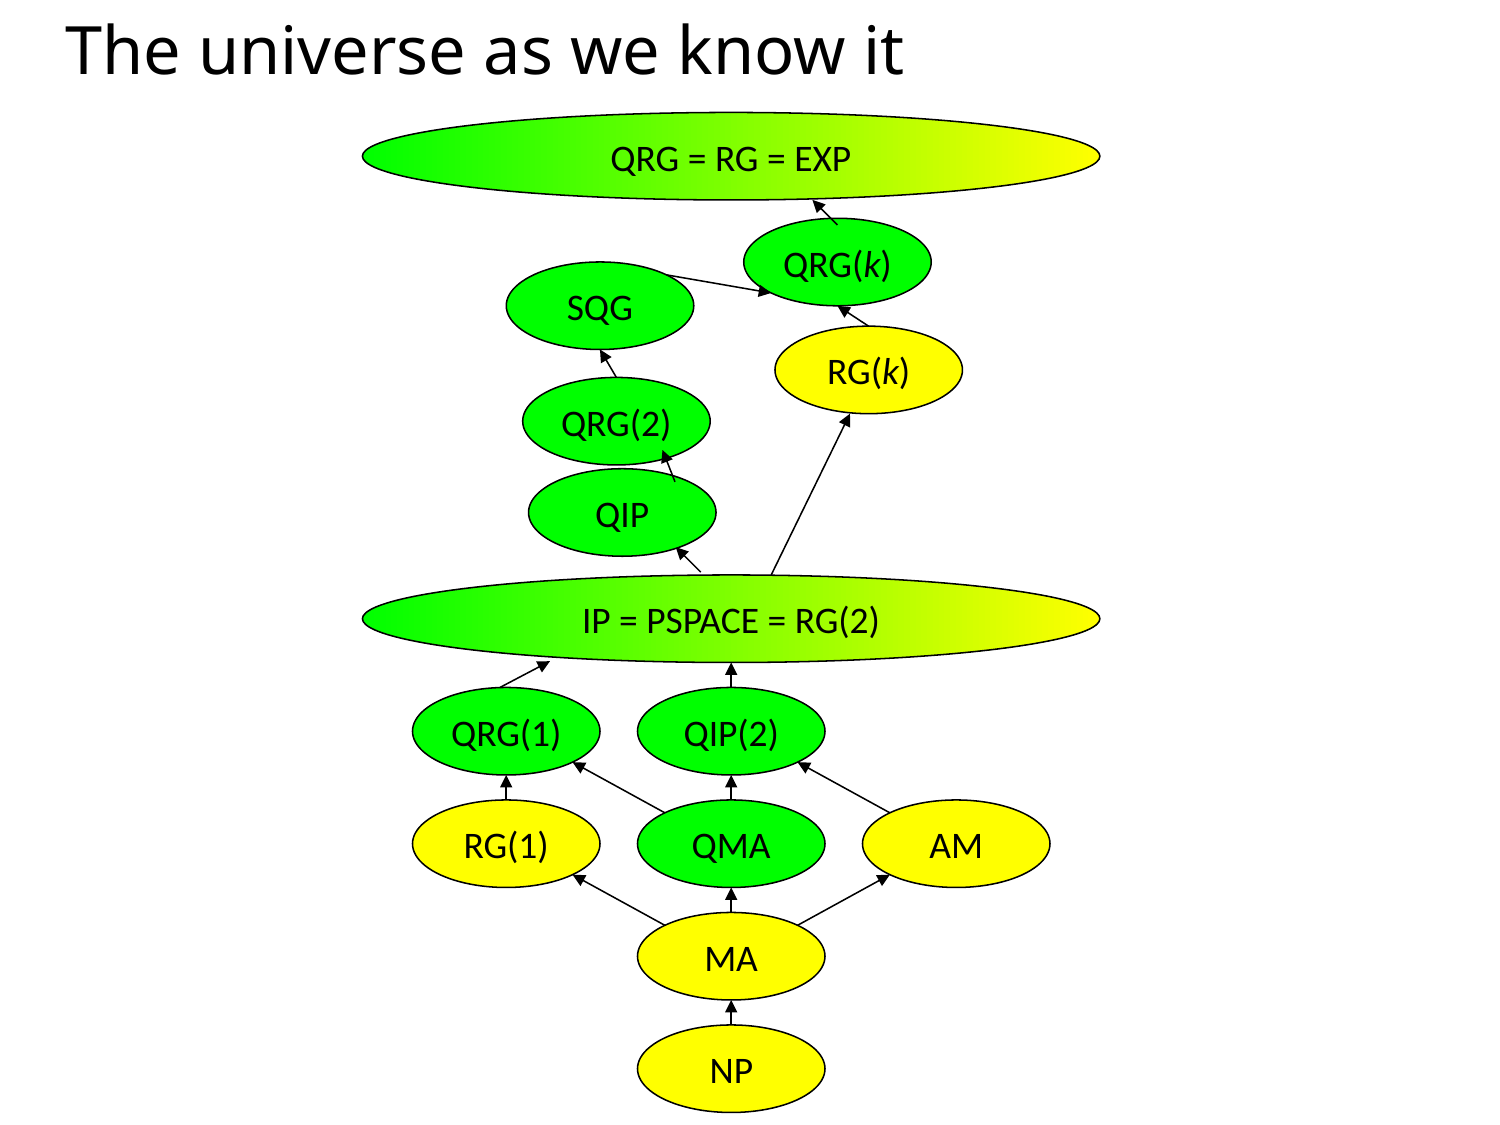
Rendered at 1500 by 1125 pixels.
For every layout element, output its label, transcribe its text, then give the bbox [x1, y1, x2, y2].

text_box QMA [637, 799, 826, 888]
title The universe as we know it [50, 0, 1463, 175]
text_box AM [862, 799, 1051, 888]
text_box QIP(2) [637, 687, 826, 775]
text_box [797, 874, 891, 926]
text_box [572, 761, 666, 813]
text_box QIP [528, 468, 717, 557]
text_box QRG(k) [743, 218, 932, 306]
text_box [572, 874, 666, 926]
text_box RG(1) [412, 799, 601, 888]
text_box SQG [506, 261, 694, 350]
text_box QRG = RG = EXP [362, 112, 1100, 200]
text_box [837, 305, 869, 327]
text_box NP [637, 1024, 826, 1113]
text_box [661, 450, 676, 482]
text_box [812, 199, 838, 226]
text_box [499, 661, 550, 688]
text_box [666, 274, 772, 294]
text_box IP = PSPACE = RG(2) [362, 574, 1100, 663]
text_box MA [637, 912, 826, 1000]
text_box RG(k) [774, 326, 963, 414]
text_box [797, 761, 891, 813]
text_box [771, 413, 851, 576]
text_box QRG(1) [412, 687, 601, 775]
text_box QRG(2) [522, 377, 711, 465]
text_box [676, 548, 701, 573]
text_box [599, 349, 617, 378]
